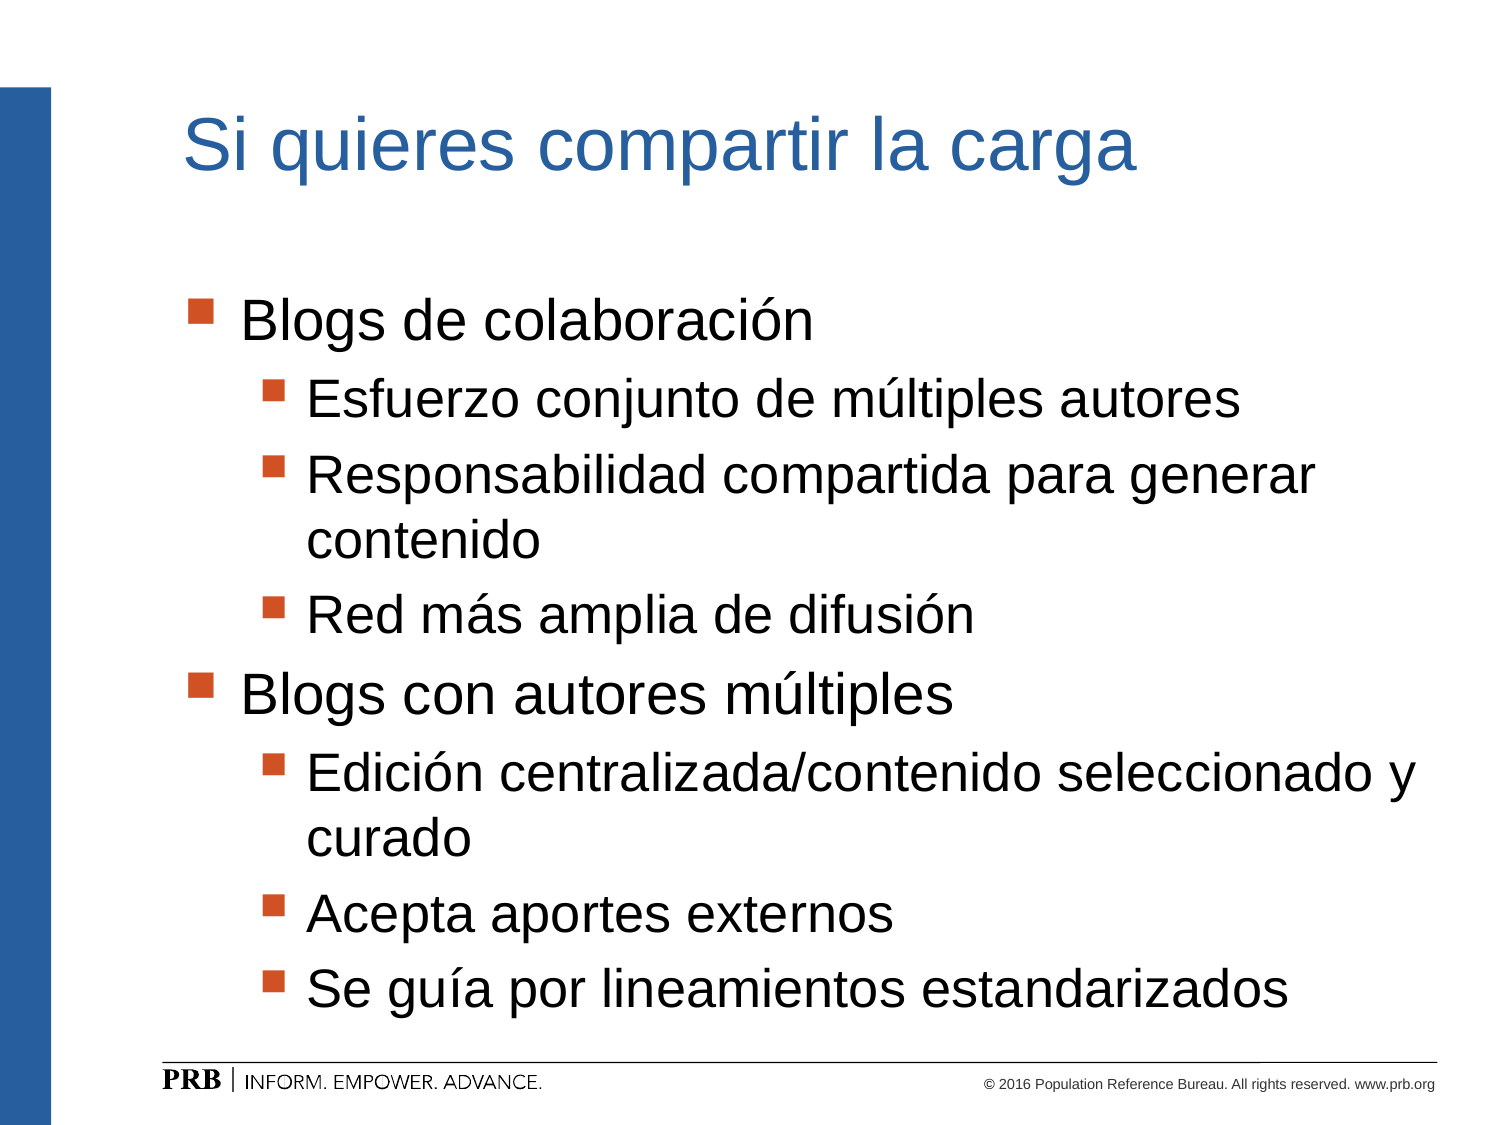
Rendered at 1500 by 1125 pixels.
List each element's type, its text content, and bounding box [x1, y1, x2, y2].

title Si quieres compartir la carga [167, 87, 1438, 251]
list Blogs de colaboración Esfuerzo conjunto de múltiples autores Responsabilidad compartida para generar contenido Red más amplia de difusión Blogs con autores múltiples Edición centralizada/contenido seleccionado y curado Acepta aportes externos Se guía por lineamientos estandarizados [169, 274, 1438, 1038]
